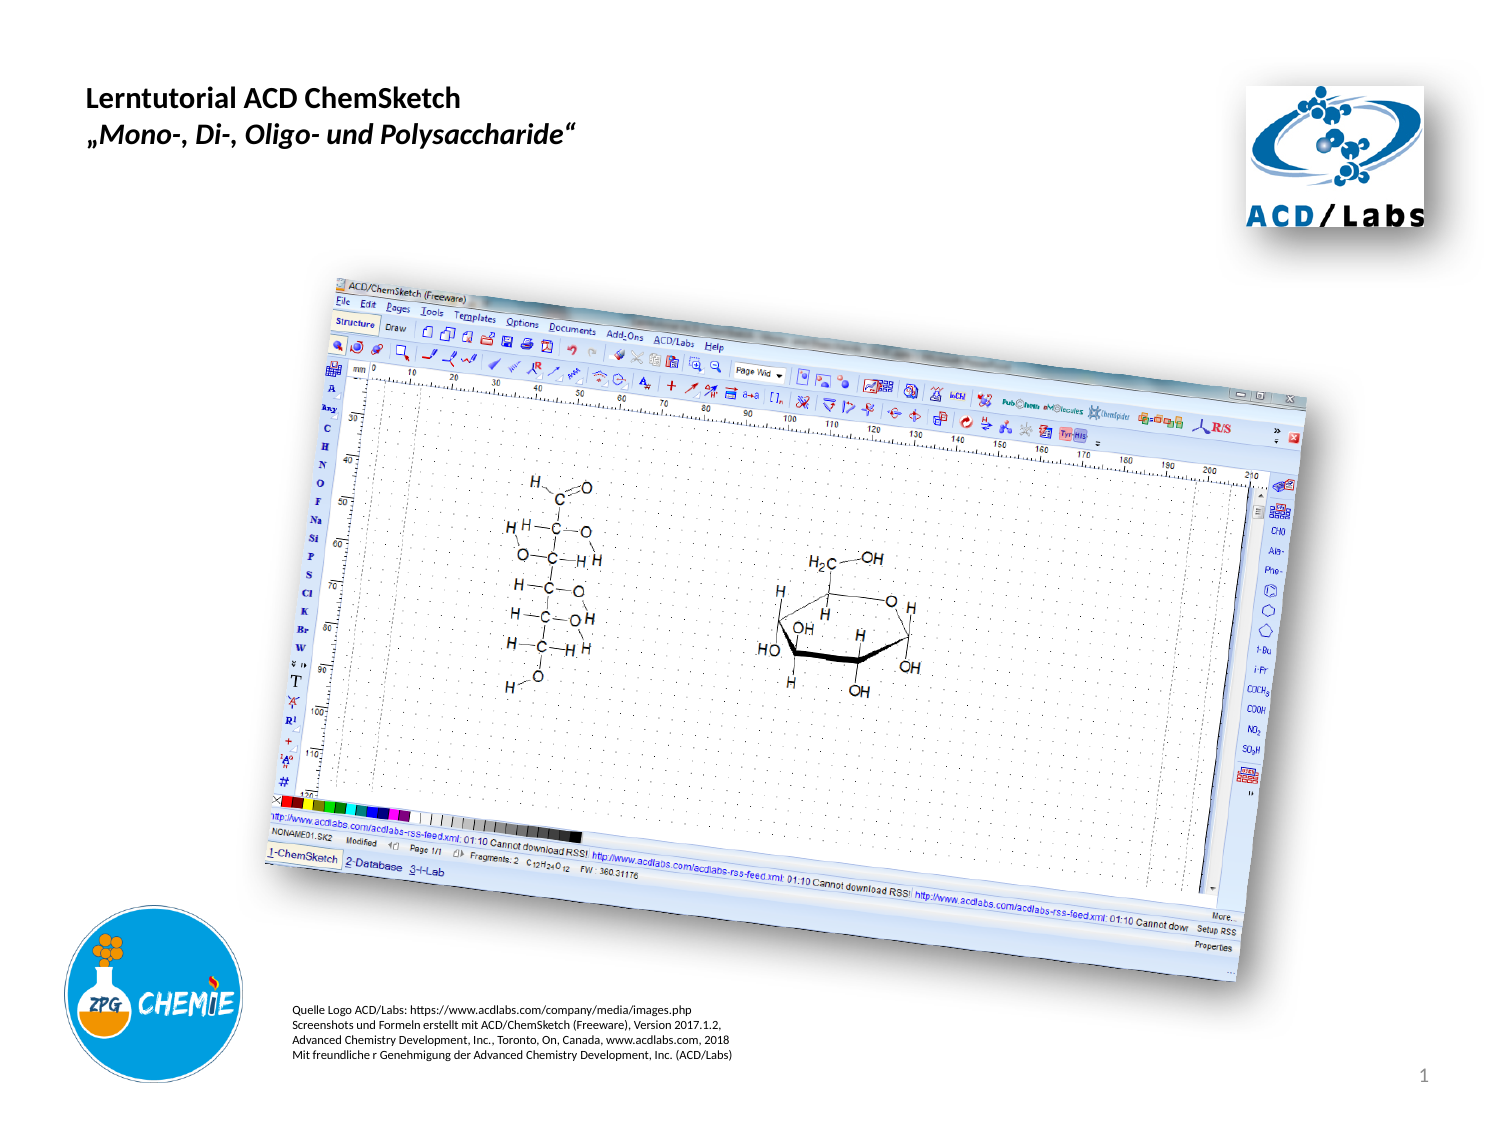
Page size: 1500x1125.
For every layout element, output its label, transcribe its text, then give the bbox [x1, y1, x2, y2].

slide_number 1 [1311, 1051, 1430, 1087]
picture [266, 278, 1306, 982]
picture [64, 904, 243, 1083]
picture [1245, 86, 1424, 228]
text_box Quelle Logo ACD/Labs: https://www.acdlabs.com/company/media/images.php Screenshots und Formeln erstellt mit ACD/ChemSketch (Freeware), Version 2017.1.2, Advanced Chemistry Development, Inc., Toronto, On, Canada, www.acdlabs.com, 2018 Mit freundliche r Genehmigung der Advanced Chemistry Development, Inc. (ACD/Labs) [277, 994, 1034, 1070]
title Lerntutorial ACD ChemSketch „Mono-, Di-, Oligo- und Polysaccharide“ [70, 70, 1278, 160]
